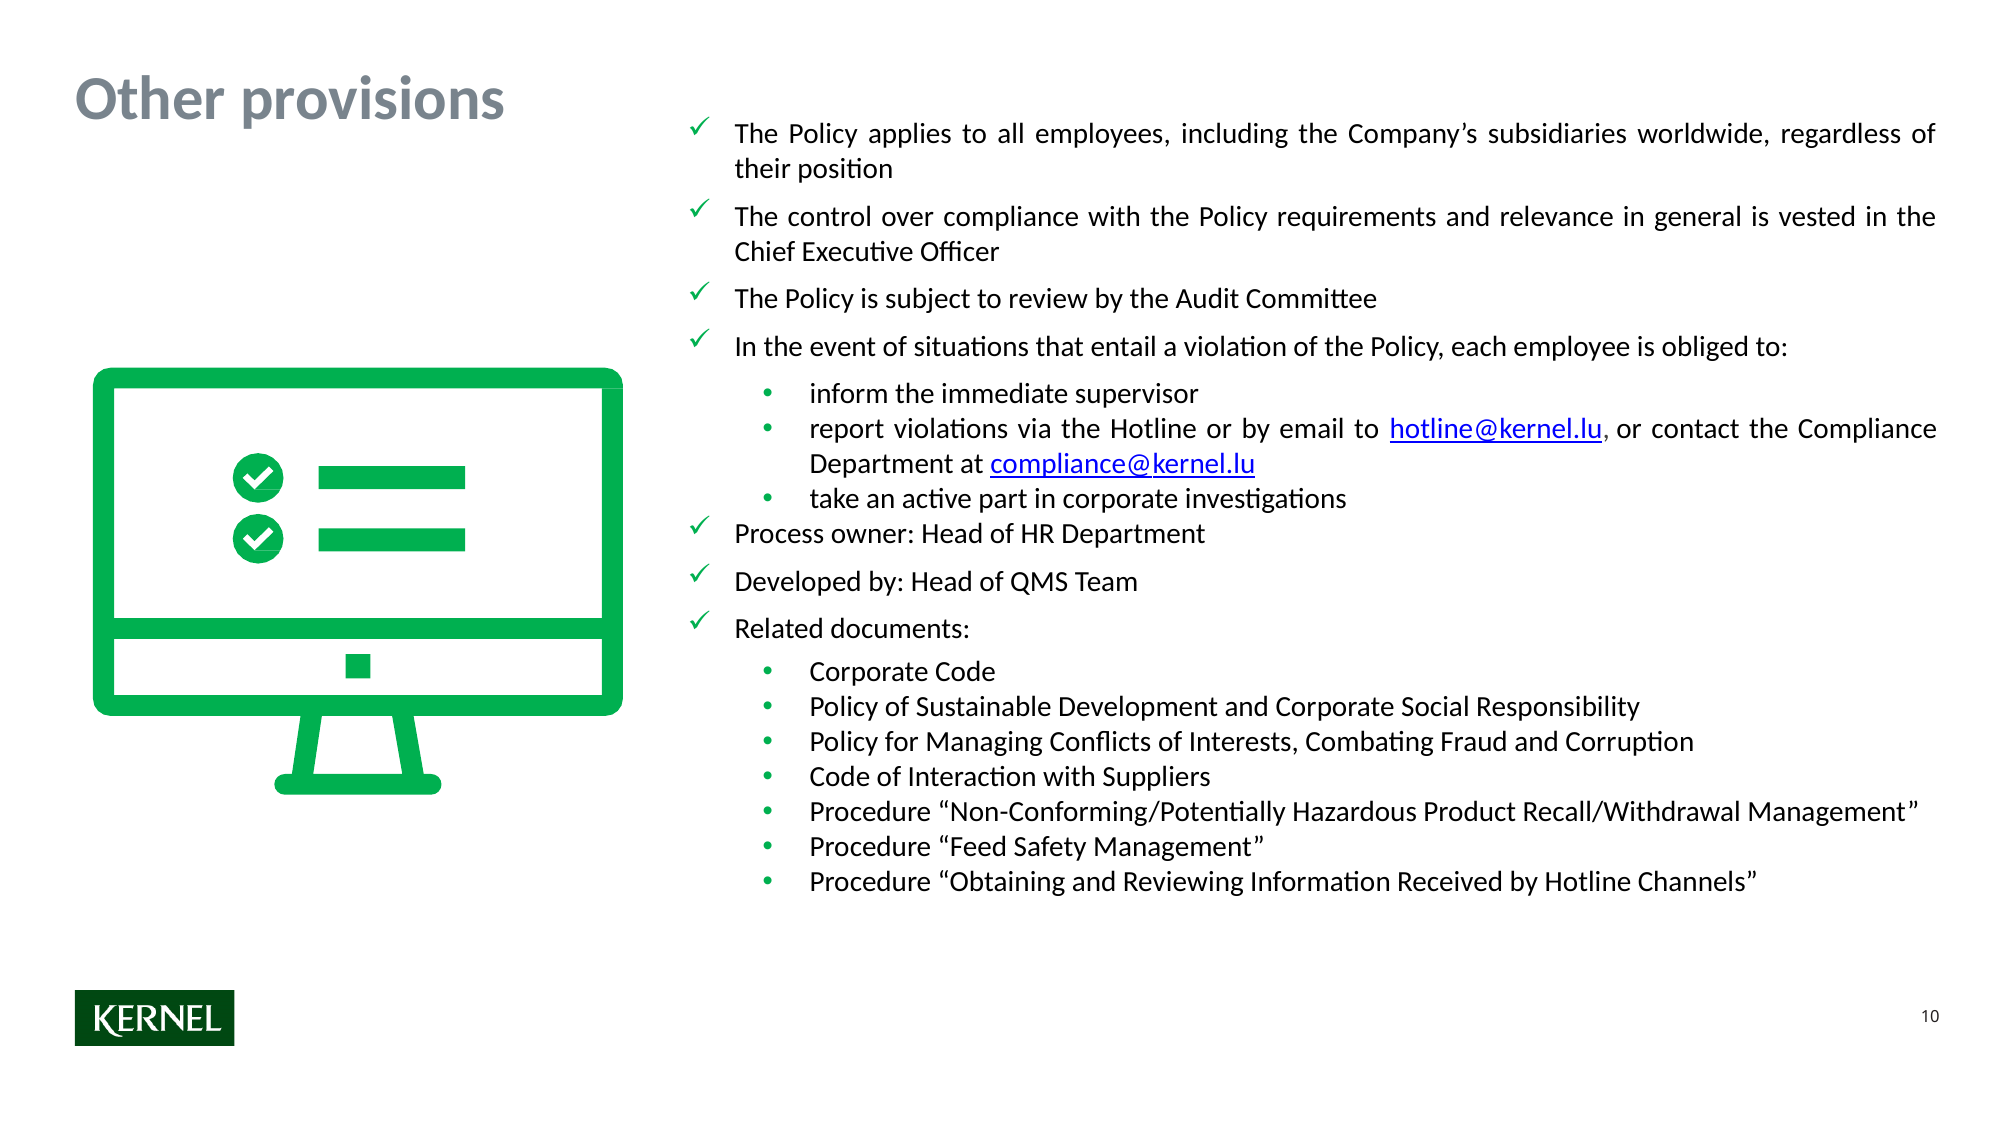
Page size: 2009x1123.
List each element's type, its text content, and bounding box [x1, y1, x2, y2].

text_box [232, 453, 284, 503]
title Other provisions [72, 55, 1292, 245]
text_box The Policy applies to all employees, including the Company’s subsidiaries worldwide, regardless of their position The control over compliance with the Policy requirements and relevance in general is vested in the Chief Executive Officer The Policy is subject to review by the Audit Committee In the event of situations that entail a violation of the Policy, each employee is obliged to: inform the immediate supervisor report violations via the Hotline or by email to hotline@kernel.lu, or contact the Compliance Department at compliance@kernel.lu take an active part in corporate investigations Process owner: Head of HR Department Developed by: Head of QMS Team Related documents: Corporate Code Policy of Sustainable Development and Corporate Social Responsibility Policy for Managing Conflicts of Interests, Combating Fraud and Corruption Code of Interaction with Suppliers Procedure “Non-Conforming/Potentially Hazardous Product Recall/Withdrawal Management” Procedure “Feed Safety Management” Procedure “Obtaining and Reviewing Information Received by Hotline Channels” [612, 112, 1938, 898]
text_box [345, 654, 371, 679]
text_box [318, 528, 466, 552]
slide_number 10 [1916, 1006, 1944, 1028]
text_box [232, 513, 284, 564]
text_box [318, 466, 466, 490]
picture [74, 990, 235, 1046]
text_box [92, 367, 623, 795]
